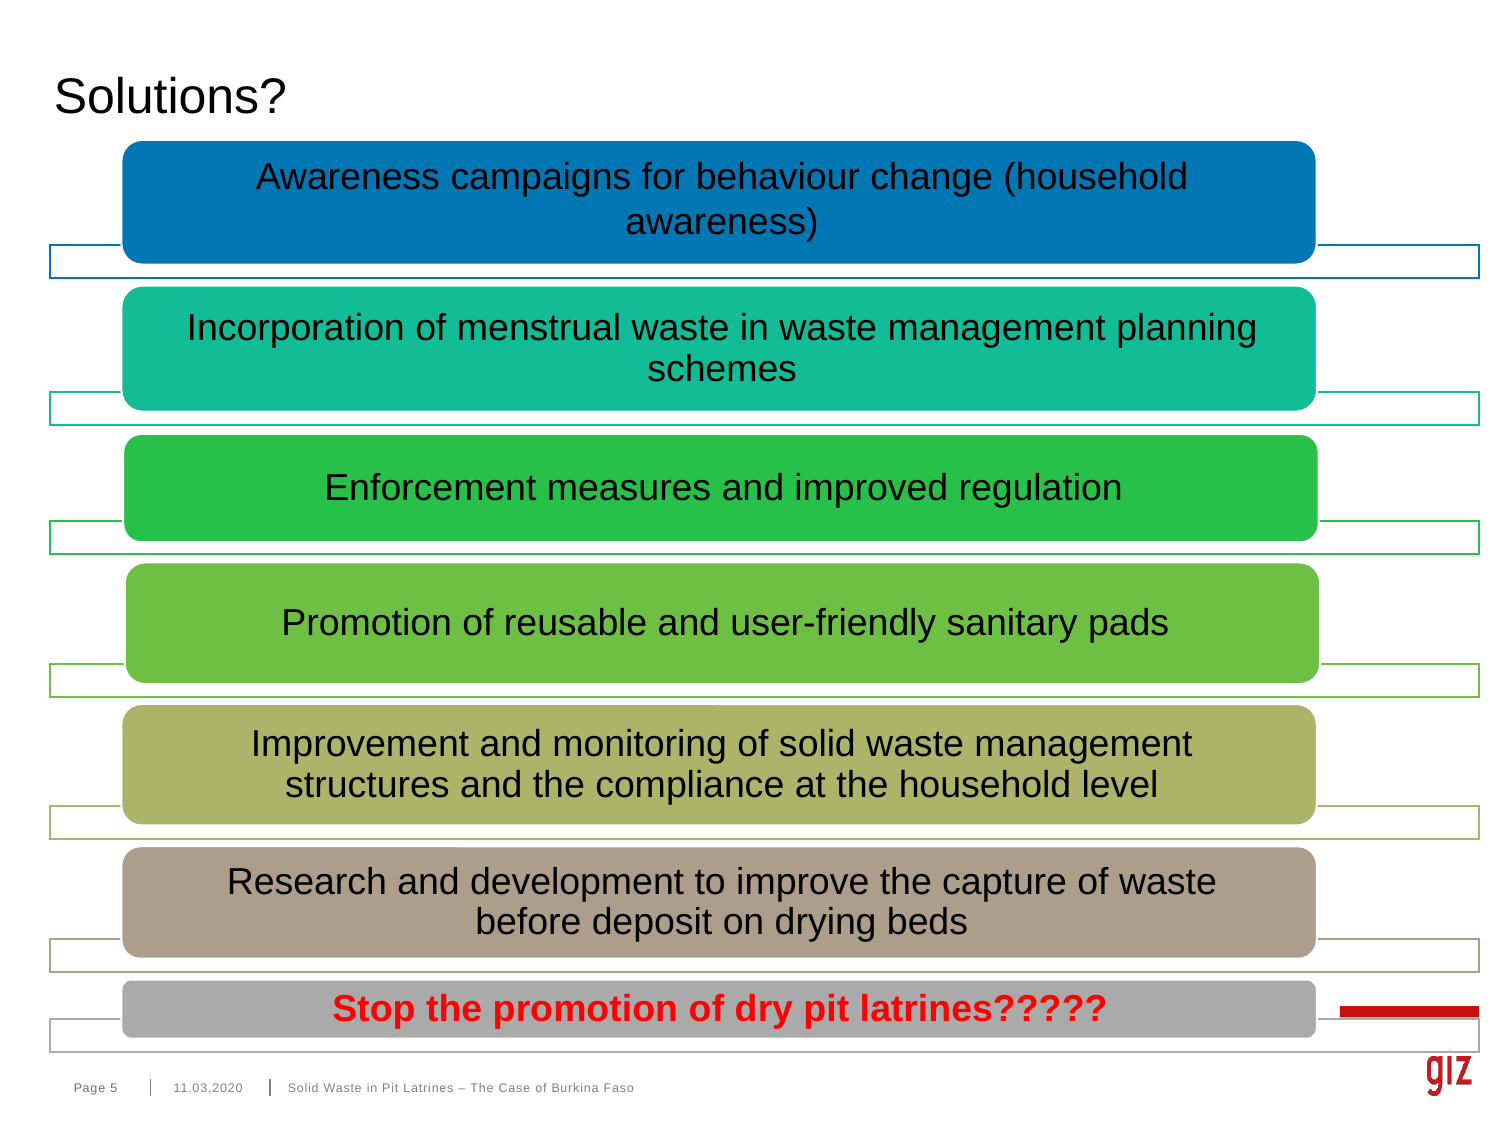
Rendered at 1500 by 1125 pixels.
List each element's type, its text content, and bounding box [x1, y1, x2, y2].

footer Solid Waste in Pit Latrines – The Case of Burkina Faso [287, 1080, 1251, 1096]
title Solutions? [54, 70, 331, 112]
slide_number 11.03,2020 [173, 1080, 262, 1096]
picture [1425, 1080, 1477, 1098]
slide_number Page 5 [73, 1080, 148, 1096]
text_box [49, 112, 1480, 1080]
